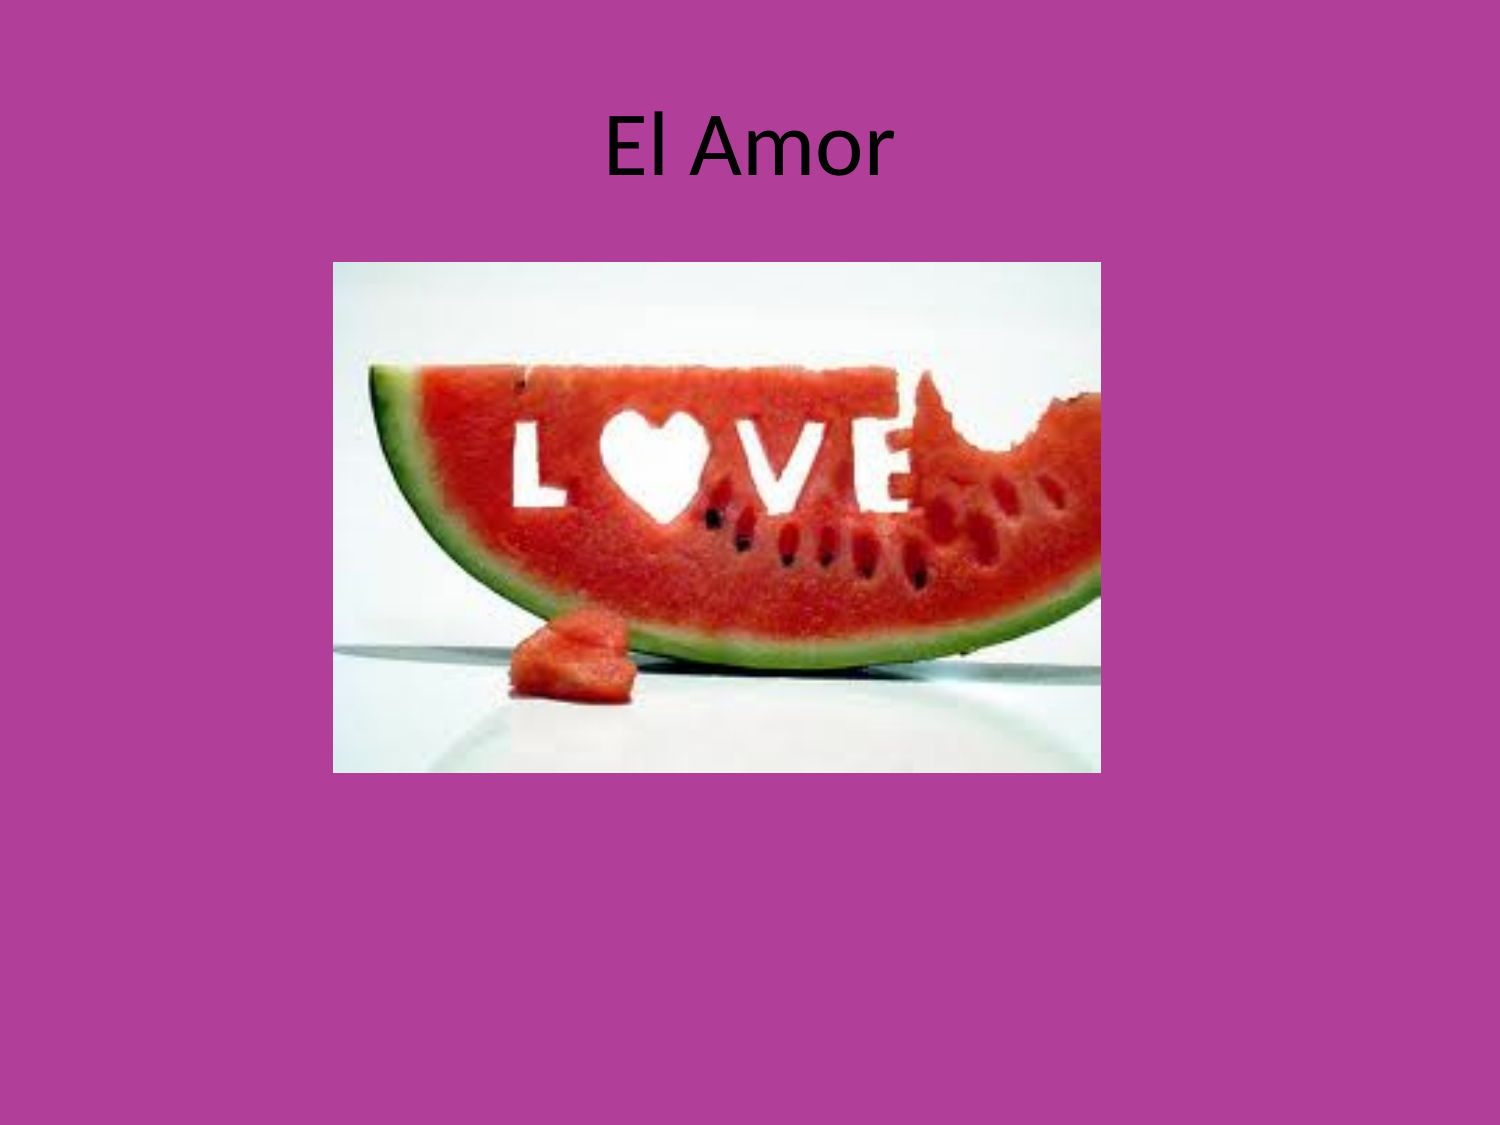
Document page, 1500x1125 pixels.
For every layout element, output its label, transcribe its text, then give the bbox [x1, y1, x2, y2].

title El Amor [75, 45, 1425, 233]
picture [333, 262, 1101, 773]
